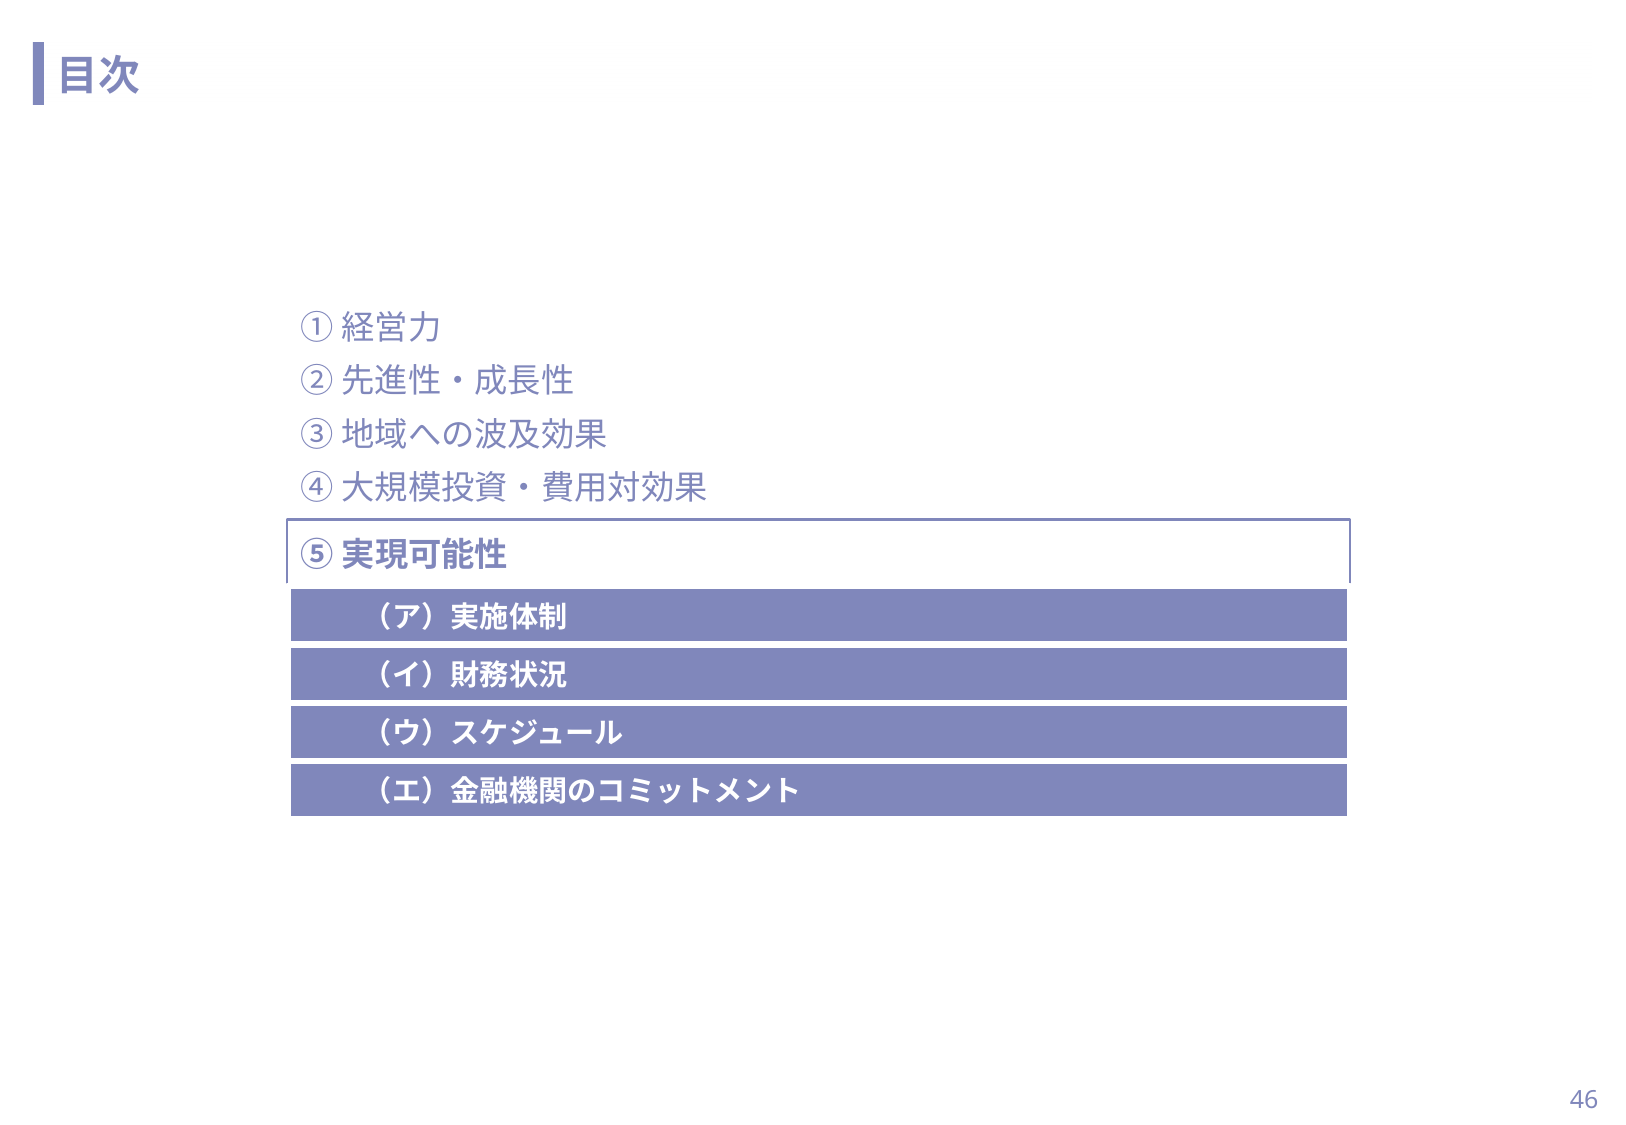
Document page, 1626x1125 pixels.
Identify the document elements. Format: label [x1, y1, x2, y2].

text_box [0, 0, 1625, 1125]
